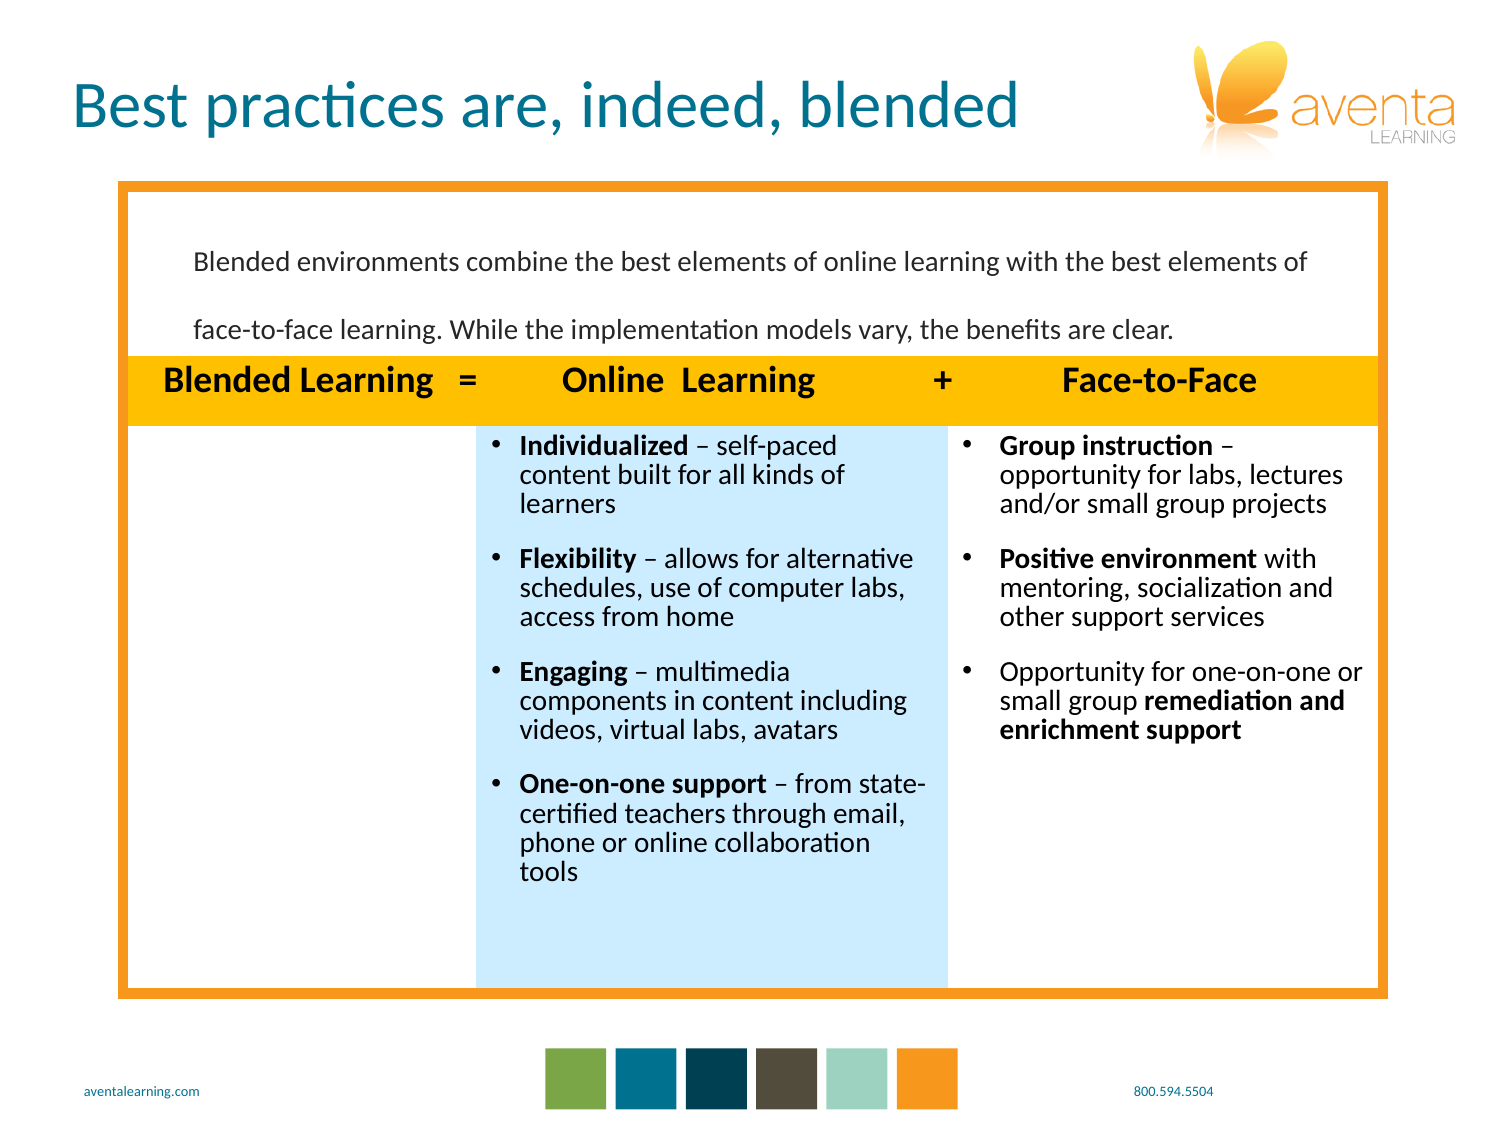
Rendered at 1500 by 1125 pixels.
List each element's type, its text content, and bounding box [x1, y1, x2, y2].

picture [189, 1089, 199, 1096]
picture [1134, 1086, 1138, 1096]
picture [105, 1089, 111, 1096]
picture [98, 1089, 104, 1096]
picture [1173, 1088, 1180, 1096]
title Best practices are, indeed, blended [57, 26, 1168, 176]
picture [1192, 41, 1455, 206]
picture [1167, 1087, 1172, 1096]
text_box [122, 186, 1384, 994]
picture [1202, 1087, 1210, 1094]
